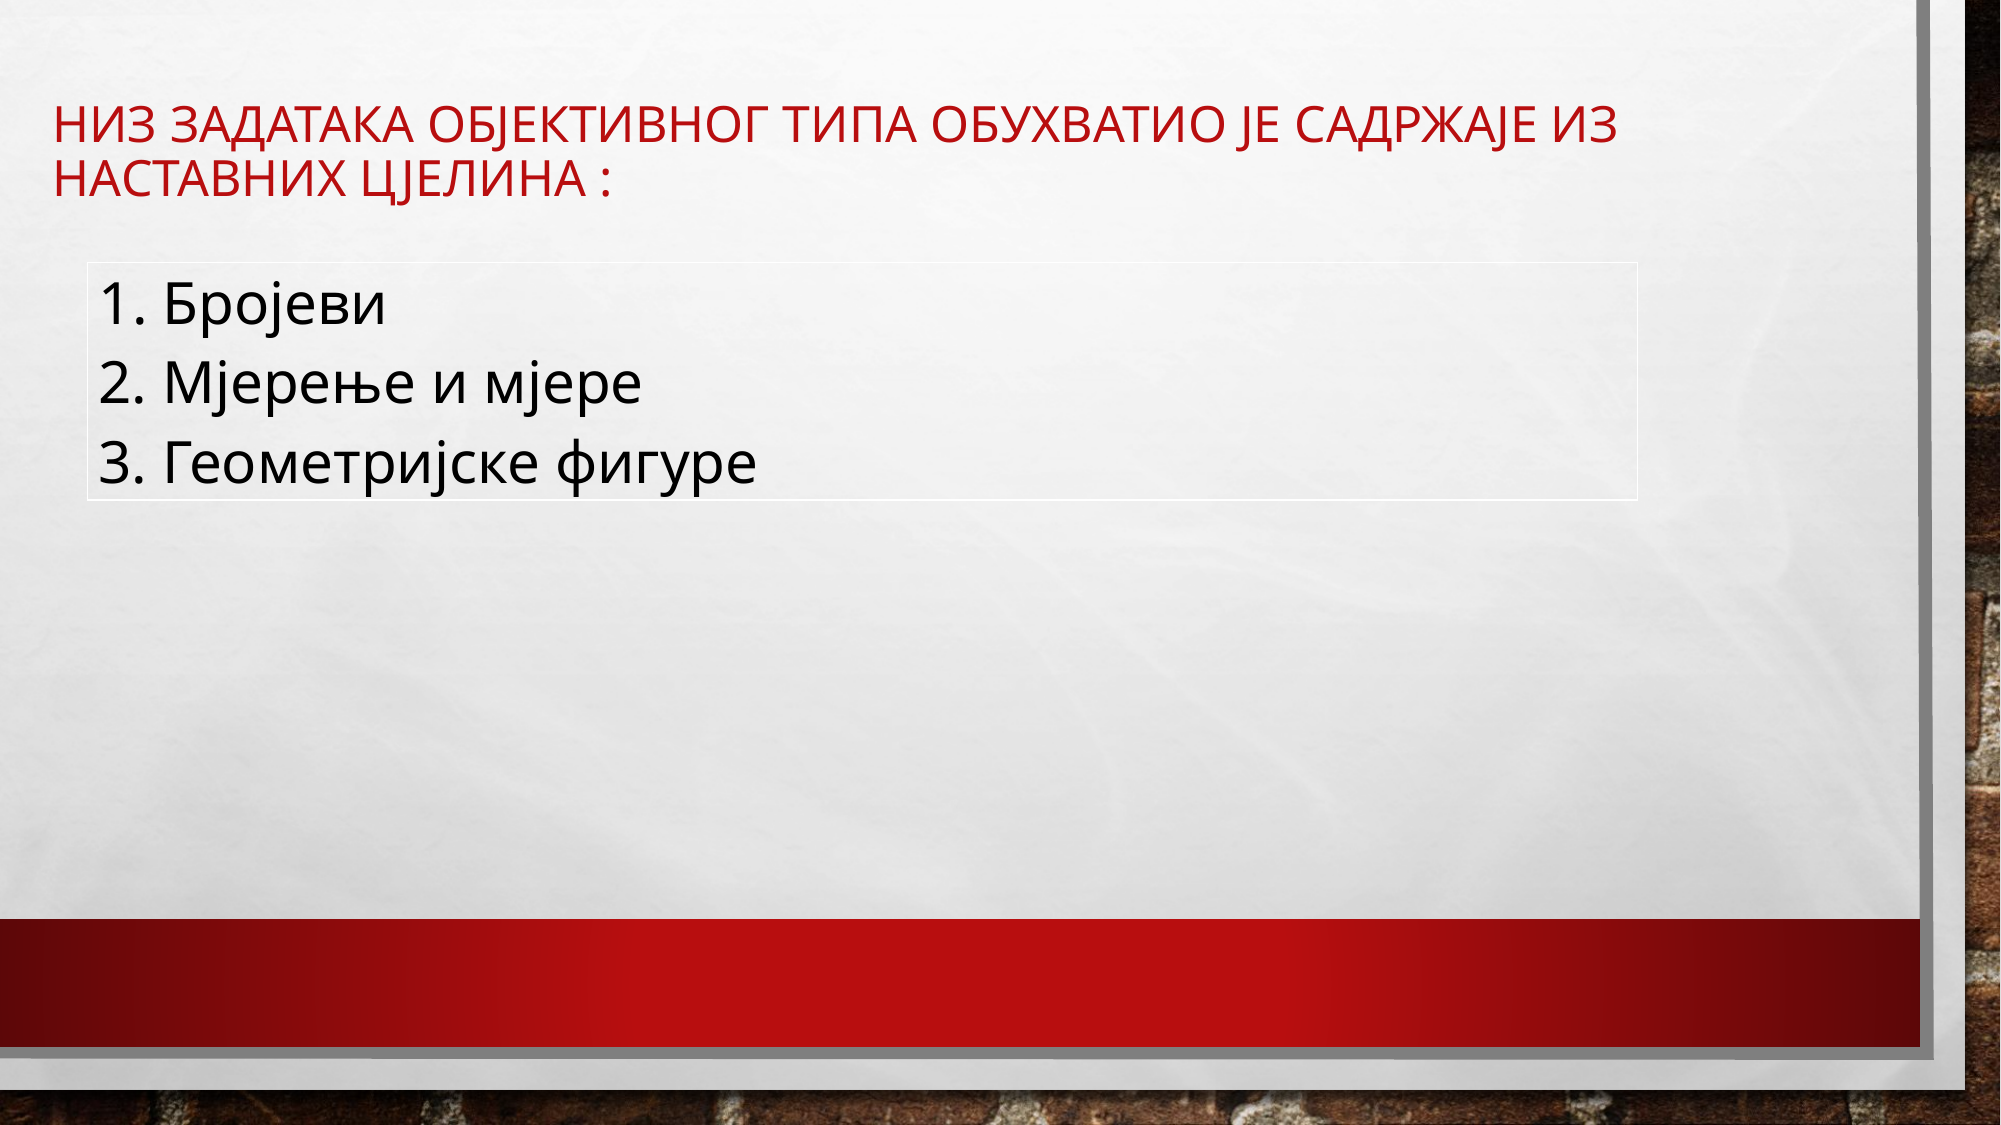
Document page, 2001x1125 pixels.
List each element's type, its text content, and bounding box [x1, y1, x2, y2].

picture [0, 0, 1921, 1048]
table_header Бројеви 2. Мјерење и мјере 3. Геометријске фигуре [88, 263, 1637, 499]
title НИЗ ЗАДАТАКА ОБЈЕКТИВНОГ ТИПА ОБУХВАТИО ЈЕ САДРЖАЈЕ ИЗ НАСТАВНИХ ЦЈЕЛИНА : [37, 112, 1891, 196]
picture [0, 0, 2001, 1125]
